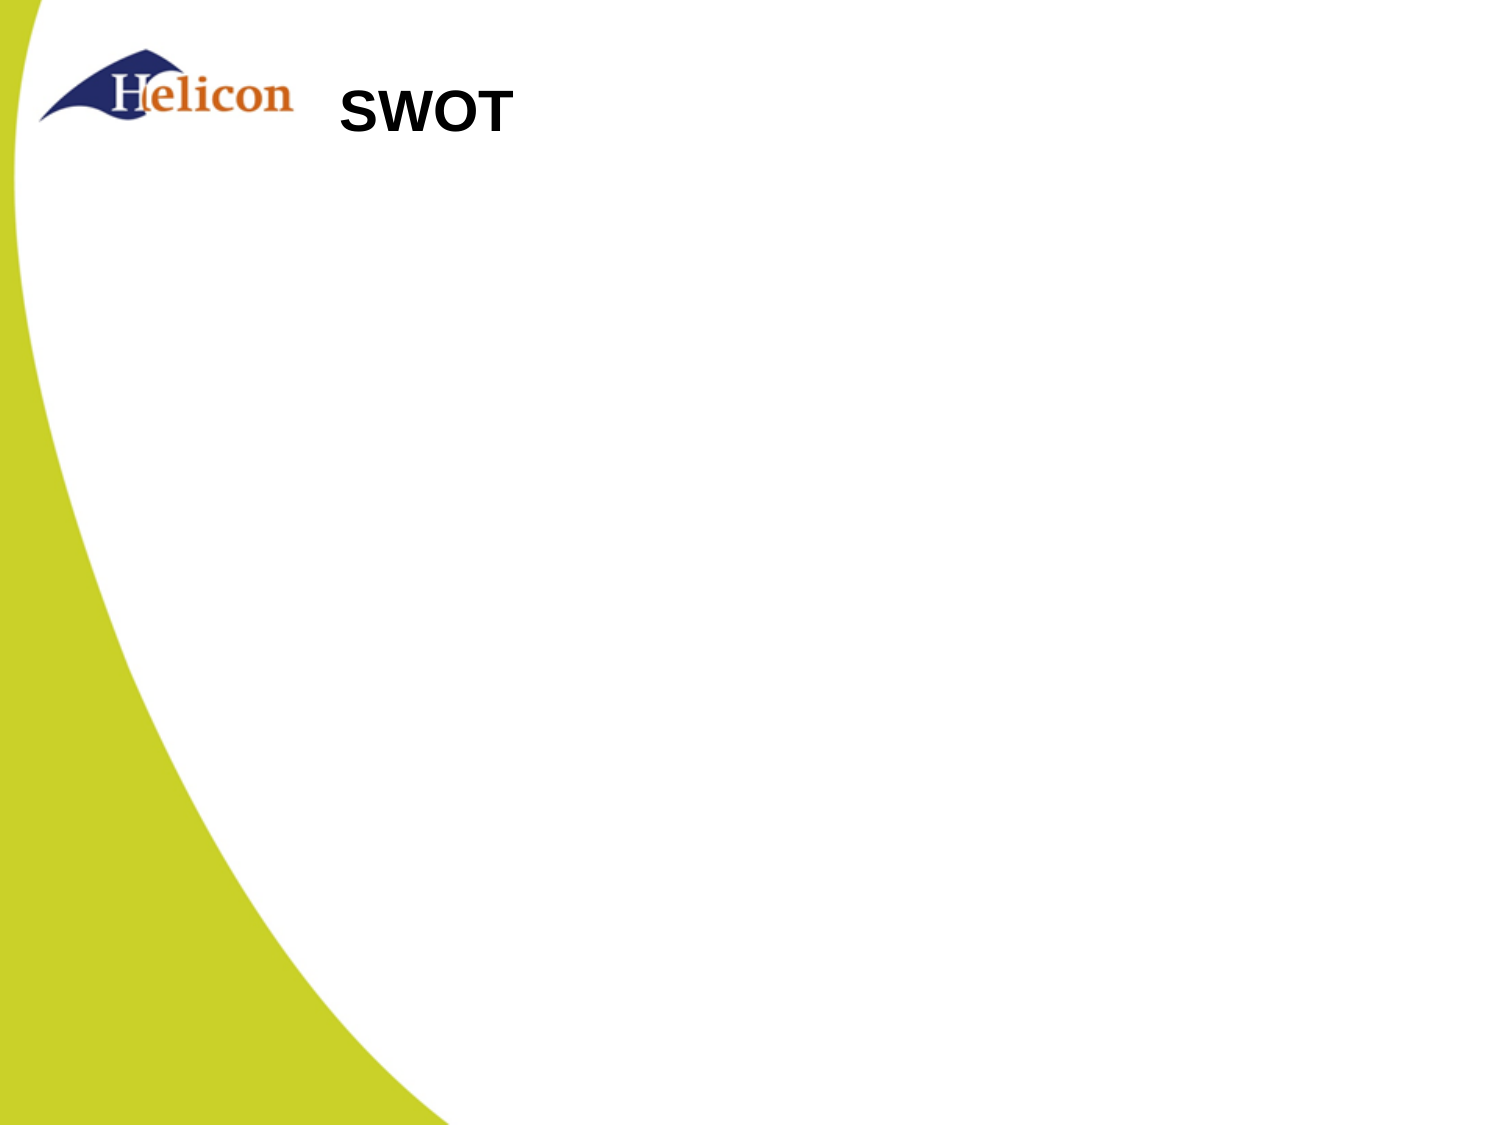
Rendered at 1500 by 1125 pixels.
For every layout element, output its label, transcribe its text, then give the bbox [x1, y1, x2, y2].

picture [0, 0, 1500, 1125]
title SWOT [324, 54, 1415, 161]
